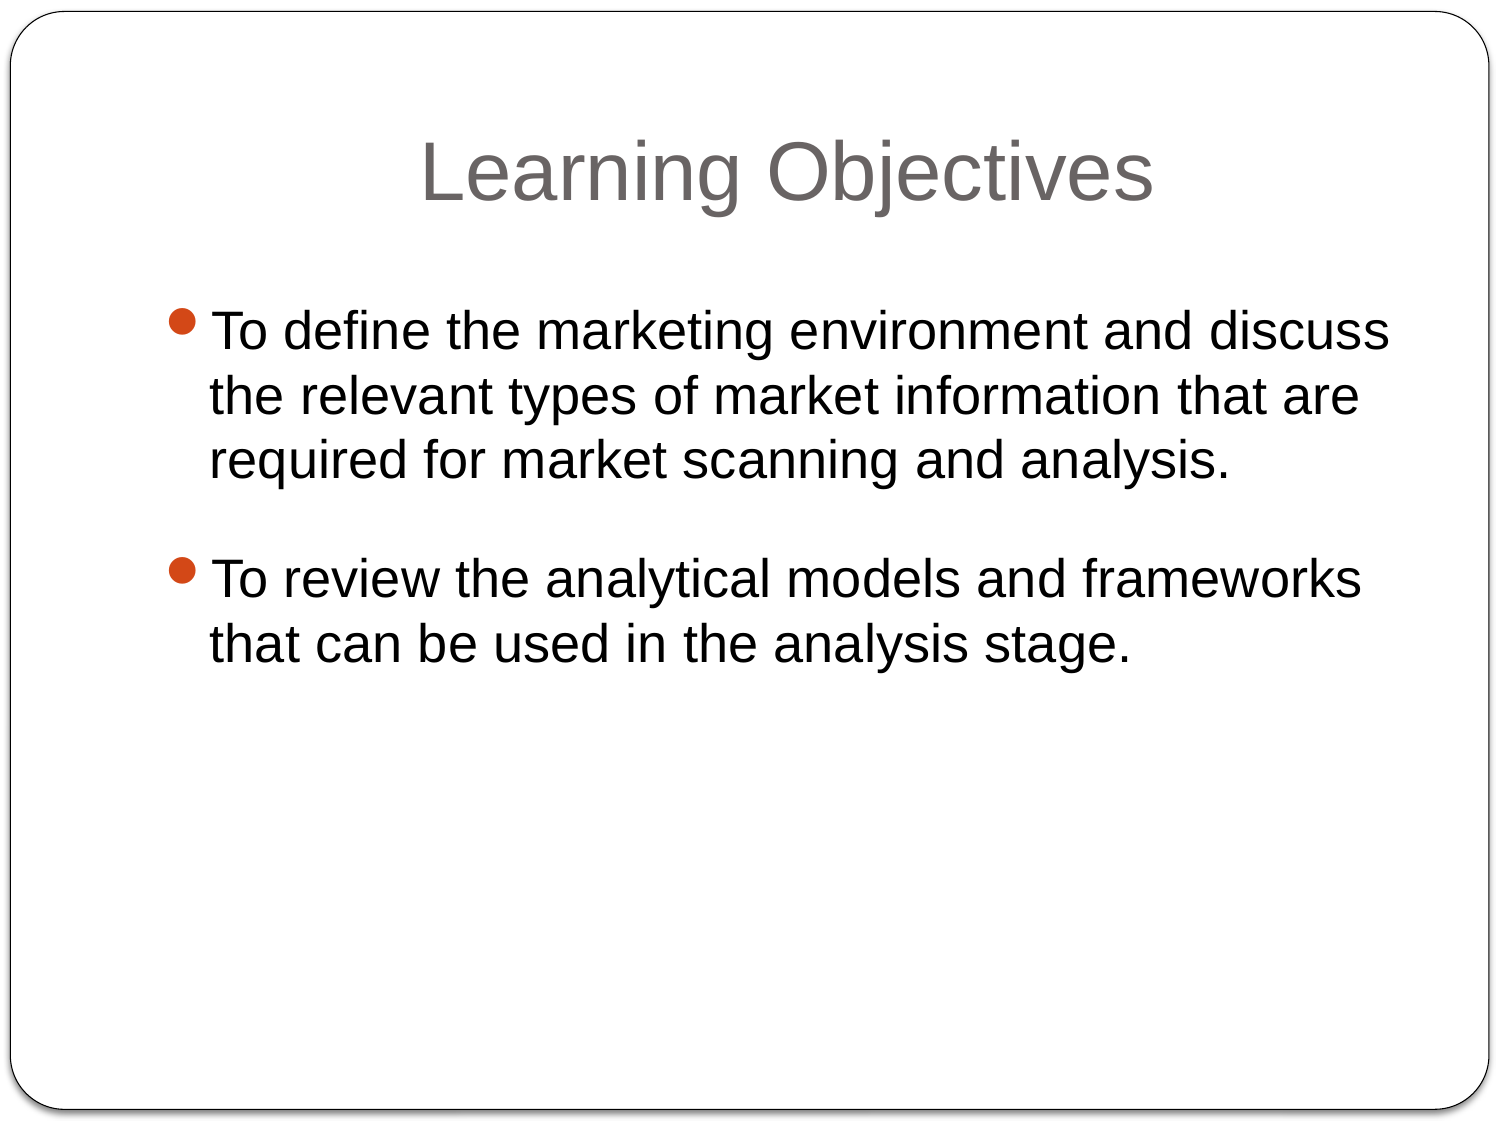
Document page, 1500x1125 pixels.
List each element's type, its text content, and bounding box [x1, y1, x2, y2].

list To define the marketing environment and discuss the relevant types of market information that are required for market scanning and analysis. To review the analytical models and frameworks that can be used in the analysis stage. [149, 287, 1426, 1038]
title Learning Objectives [149, 44, 1426, 233]
